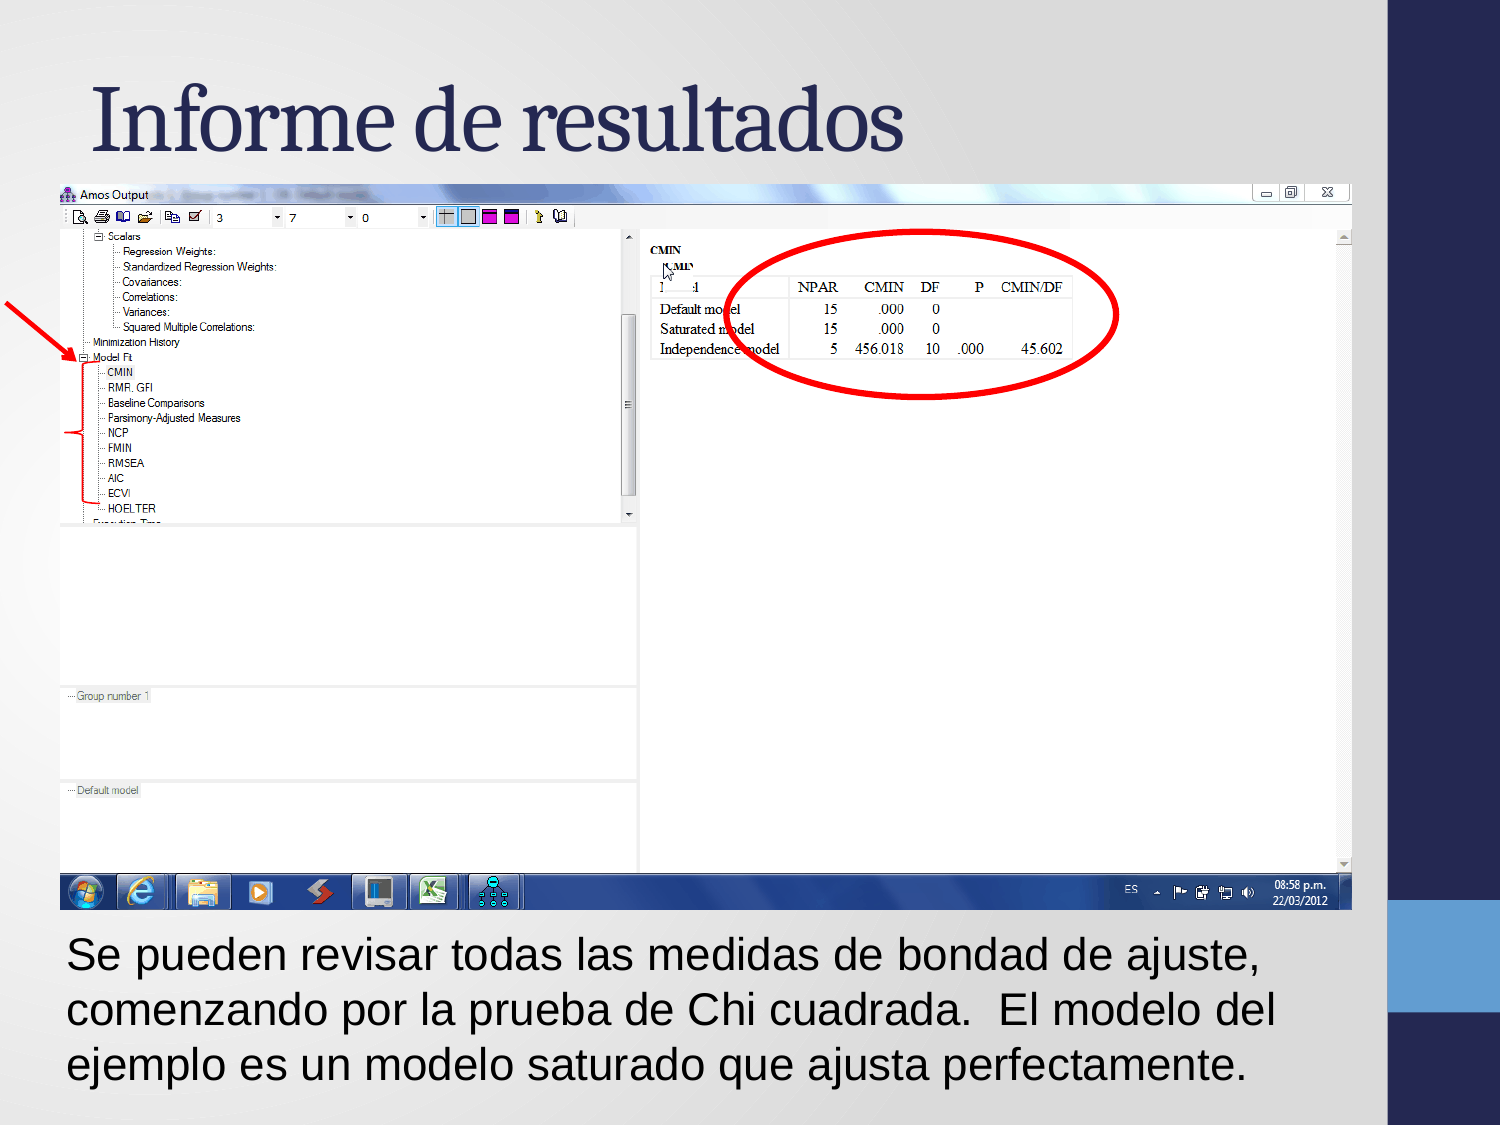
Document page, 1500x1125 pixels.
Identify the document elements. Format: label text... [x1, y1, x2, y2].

text_box Se pueden revisar todas las medidas de bondad de ajuste, comenzando por la prueba de Chi cuadrada. El modelo del ejemplo es un modelo saturado que ajusta perfectamente. [51, 916, 1436, 1097]
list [60, 184, 1352, 911]
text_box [5, 302, 78, 363]
title Informe de resultados [75, 19, 1425, 207]
